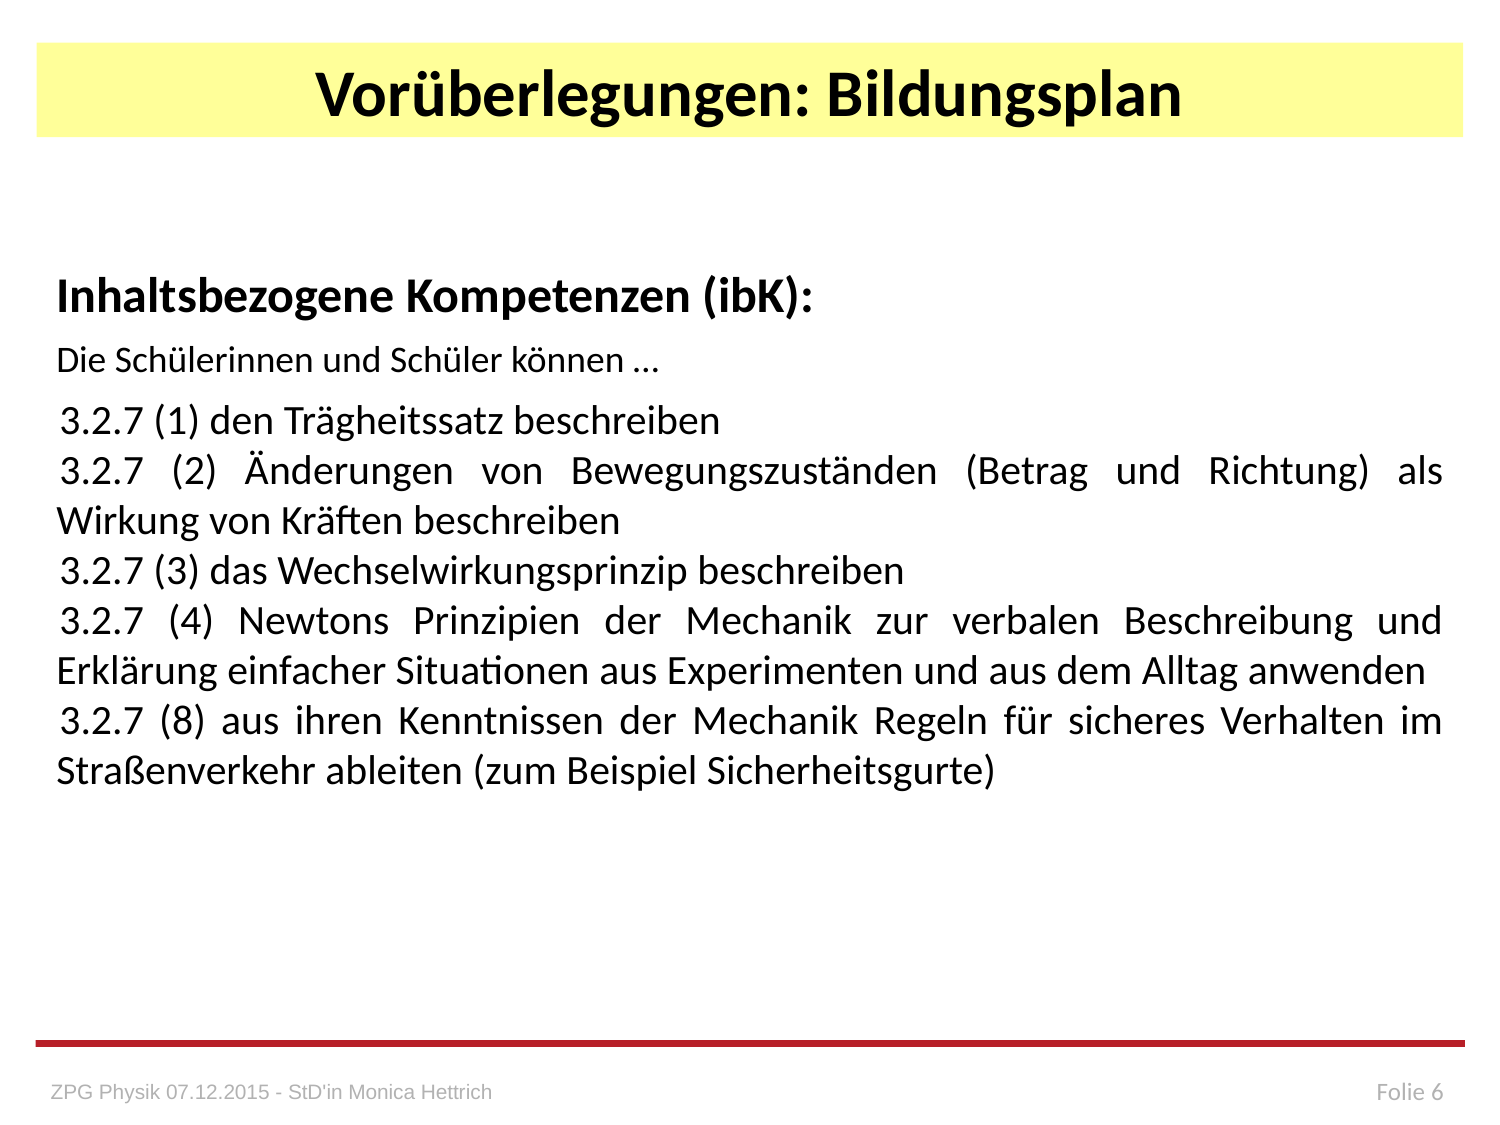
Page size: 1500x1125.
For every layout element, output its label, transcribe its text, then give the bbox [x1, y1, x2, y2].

list Inhaltsbezogene Kompetenzen (ibK): Die Schülerinnen und Schüler können … 3.2.7 (1) den Trägheitssatz beschreiben 3.2.7 (2) Änderungen von Bewegungszuständen (Betrag und Richtung) als Wirkung von Kräften beschreiben 3.2.7 (3) das Wechselwirkungsprinzip beschreiben 3.2.7 (4) Newtons Prinzipien der Mechanik zur verbalen Beschreibung und Erklärung einfacher Situationen aus Experimenten und aus dem Alltag anwenden 3.2.7 (8) aus ihren Kenntnissen der Mechanik Regeln für sicheres Verhalten im Straßenverkehr ableiten (zum Beispiel Sicherheitsgurte) [41, 255, 1459, 1024]
title Vorüberlegungen: Bildungsplan [41, 42, 1459, 149]
slide_number Folie 6 [1108, 1060, 1459, 1121]
footer ZPG Physik 07.12.2015 - StD'in Monica Hettrich [35, 1061, 768, 1122]
